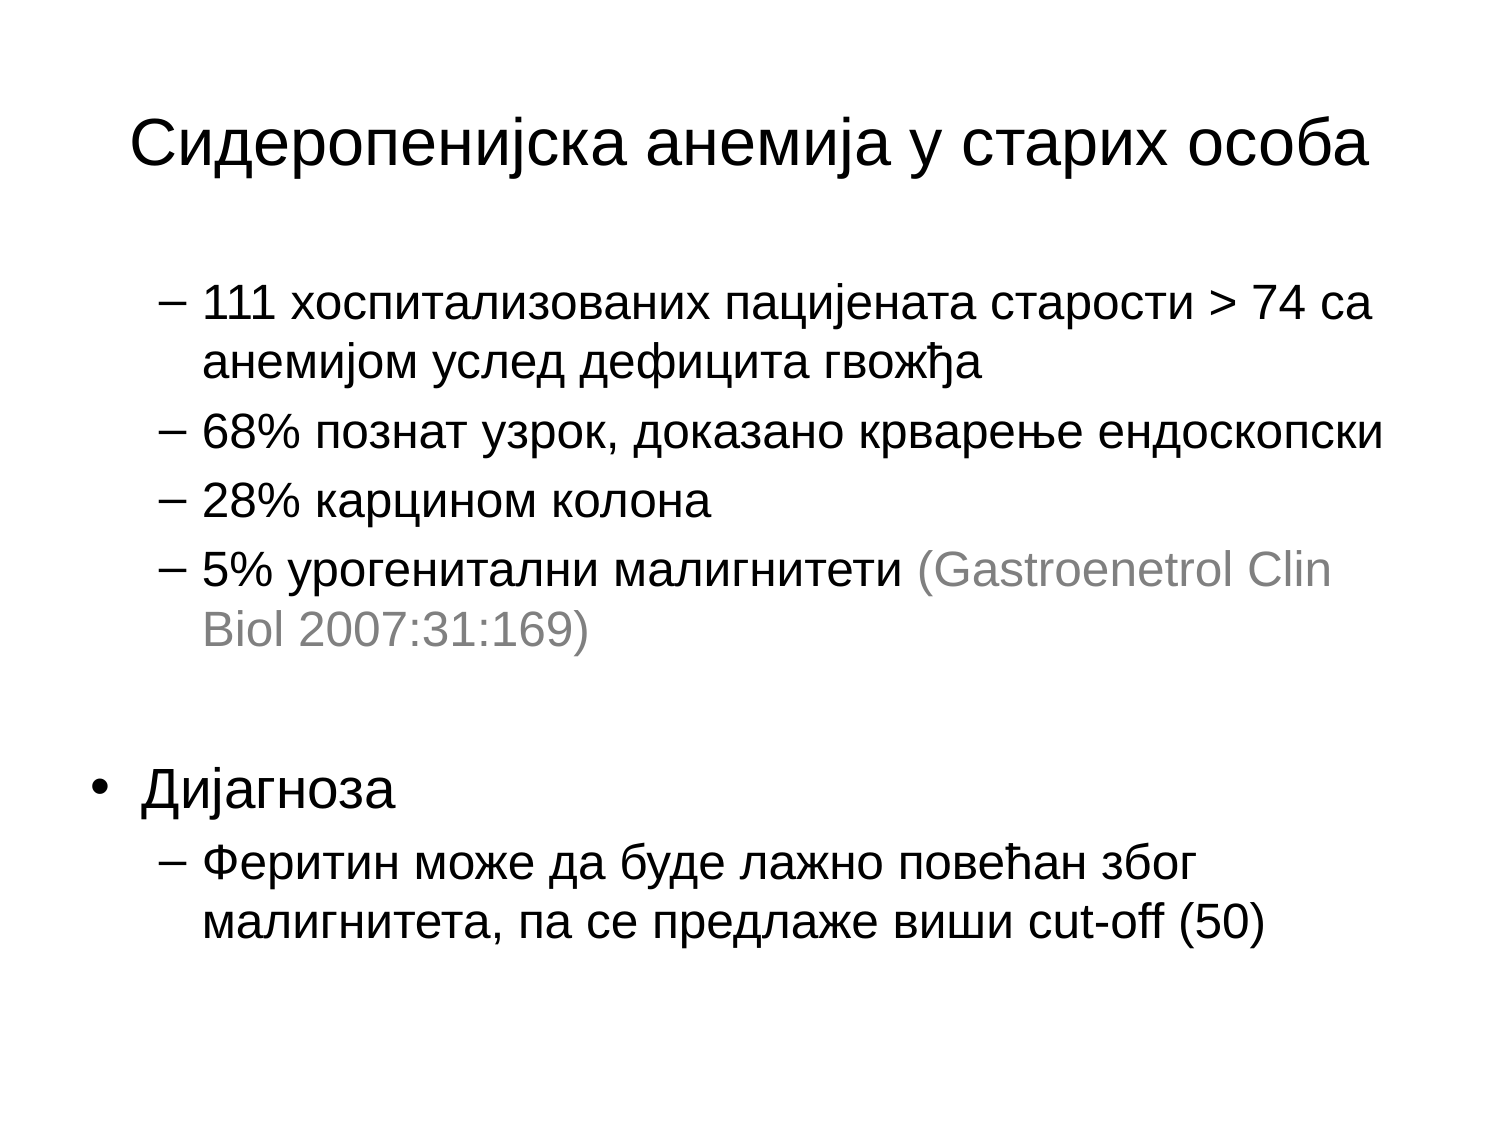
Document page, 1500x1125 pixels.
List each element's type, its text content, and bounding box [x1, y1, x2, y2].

title Сидеропенијска анемија у старих особа [75, 45, 1425, 233]
list 111 хоспитализованих пацијената старости > 74 са анемијом услед дефицита гвожђа 68% познат узрок, доказано крварење ендоскопски 28% карцином колона 5% урогенитални малигнитети (Gastroenetrol Clin Biol 2007:31:169) Дијагноза Феритин може да буде лажно повећан због малигнитета, па се предлаже виши cut-off (50) [75, 262, 1425, 1005]
